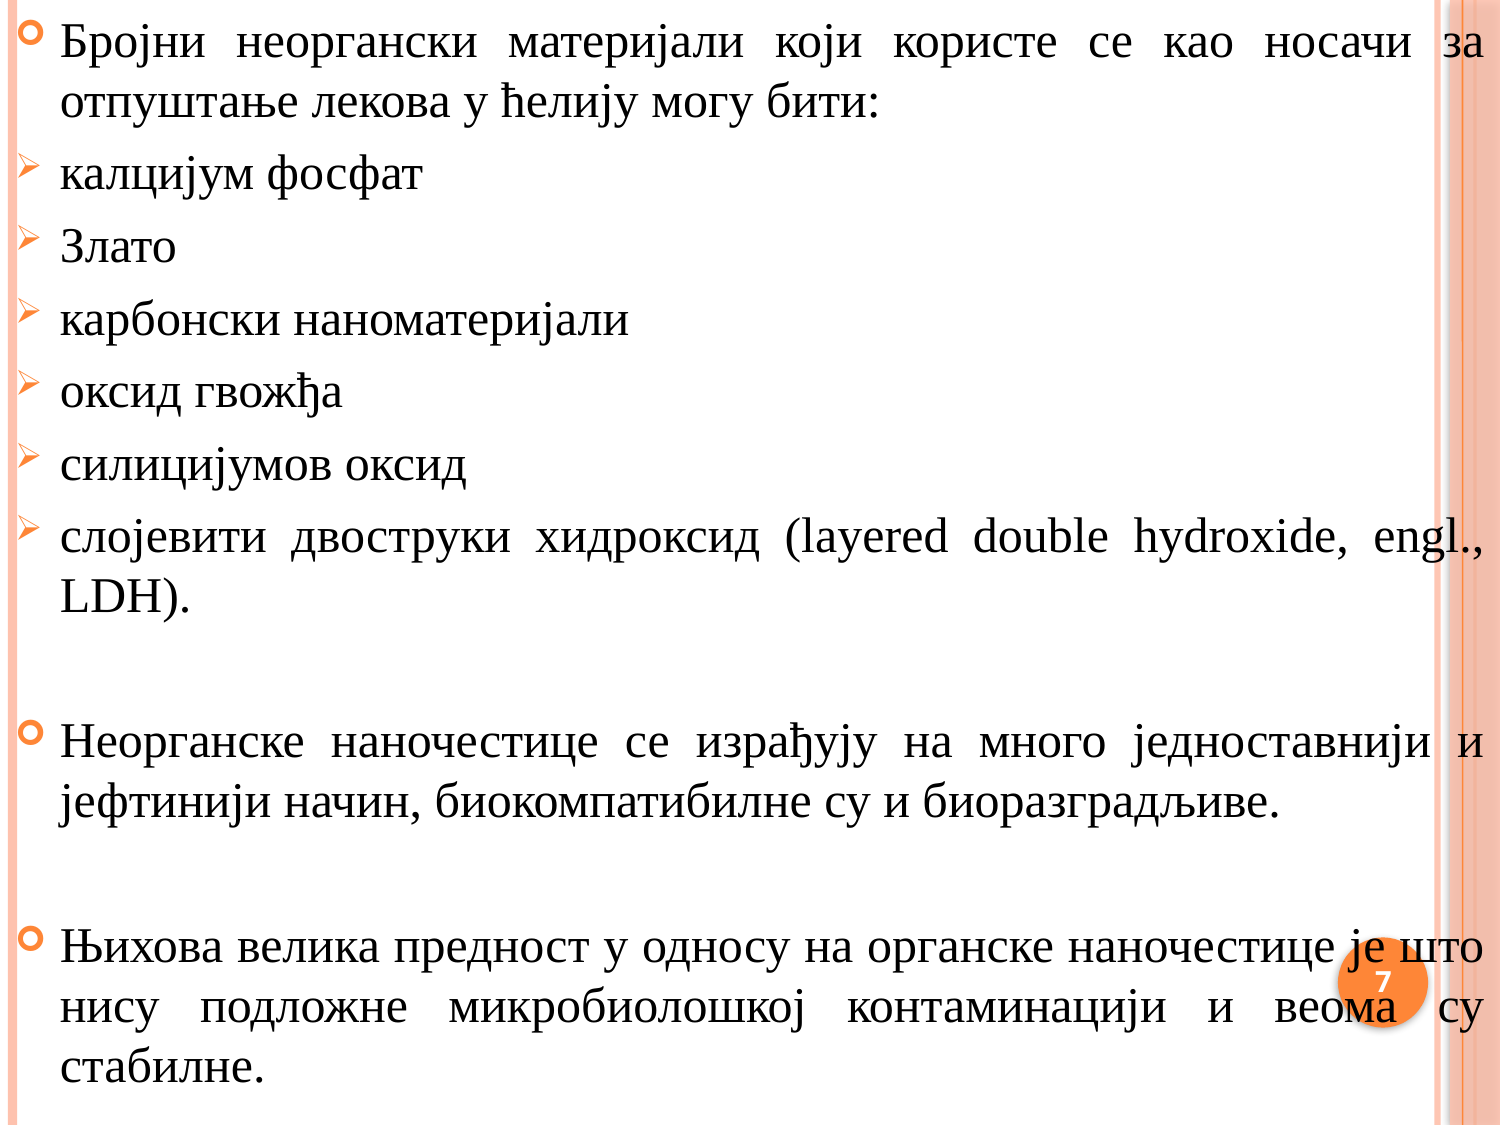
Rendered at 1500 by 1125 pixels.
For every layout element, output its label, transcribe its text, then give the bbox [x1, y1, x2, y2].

list Бројни неоргански материјали који користе се као носачи за отпуштање лекова у ћелију могу бити: калцијум фосфат Злато карбонски наноматеријали оксид гвожђа силицијумов оксид слојевити двоструки хидроксид (layered double hydroxide, engl., LDH). Неорганске наночестице се израђују на много једноставнији и јефтинији начин, биокомпатибилне су и биоразградљиве. Њихова велика предност у односу на органске наночестице је што нису подложне микробиолошкој контаминацији и веома су стабилне. [0, 0, 1500, 1125]
